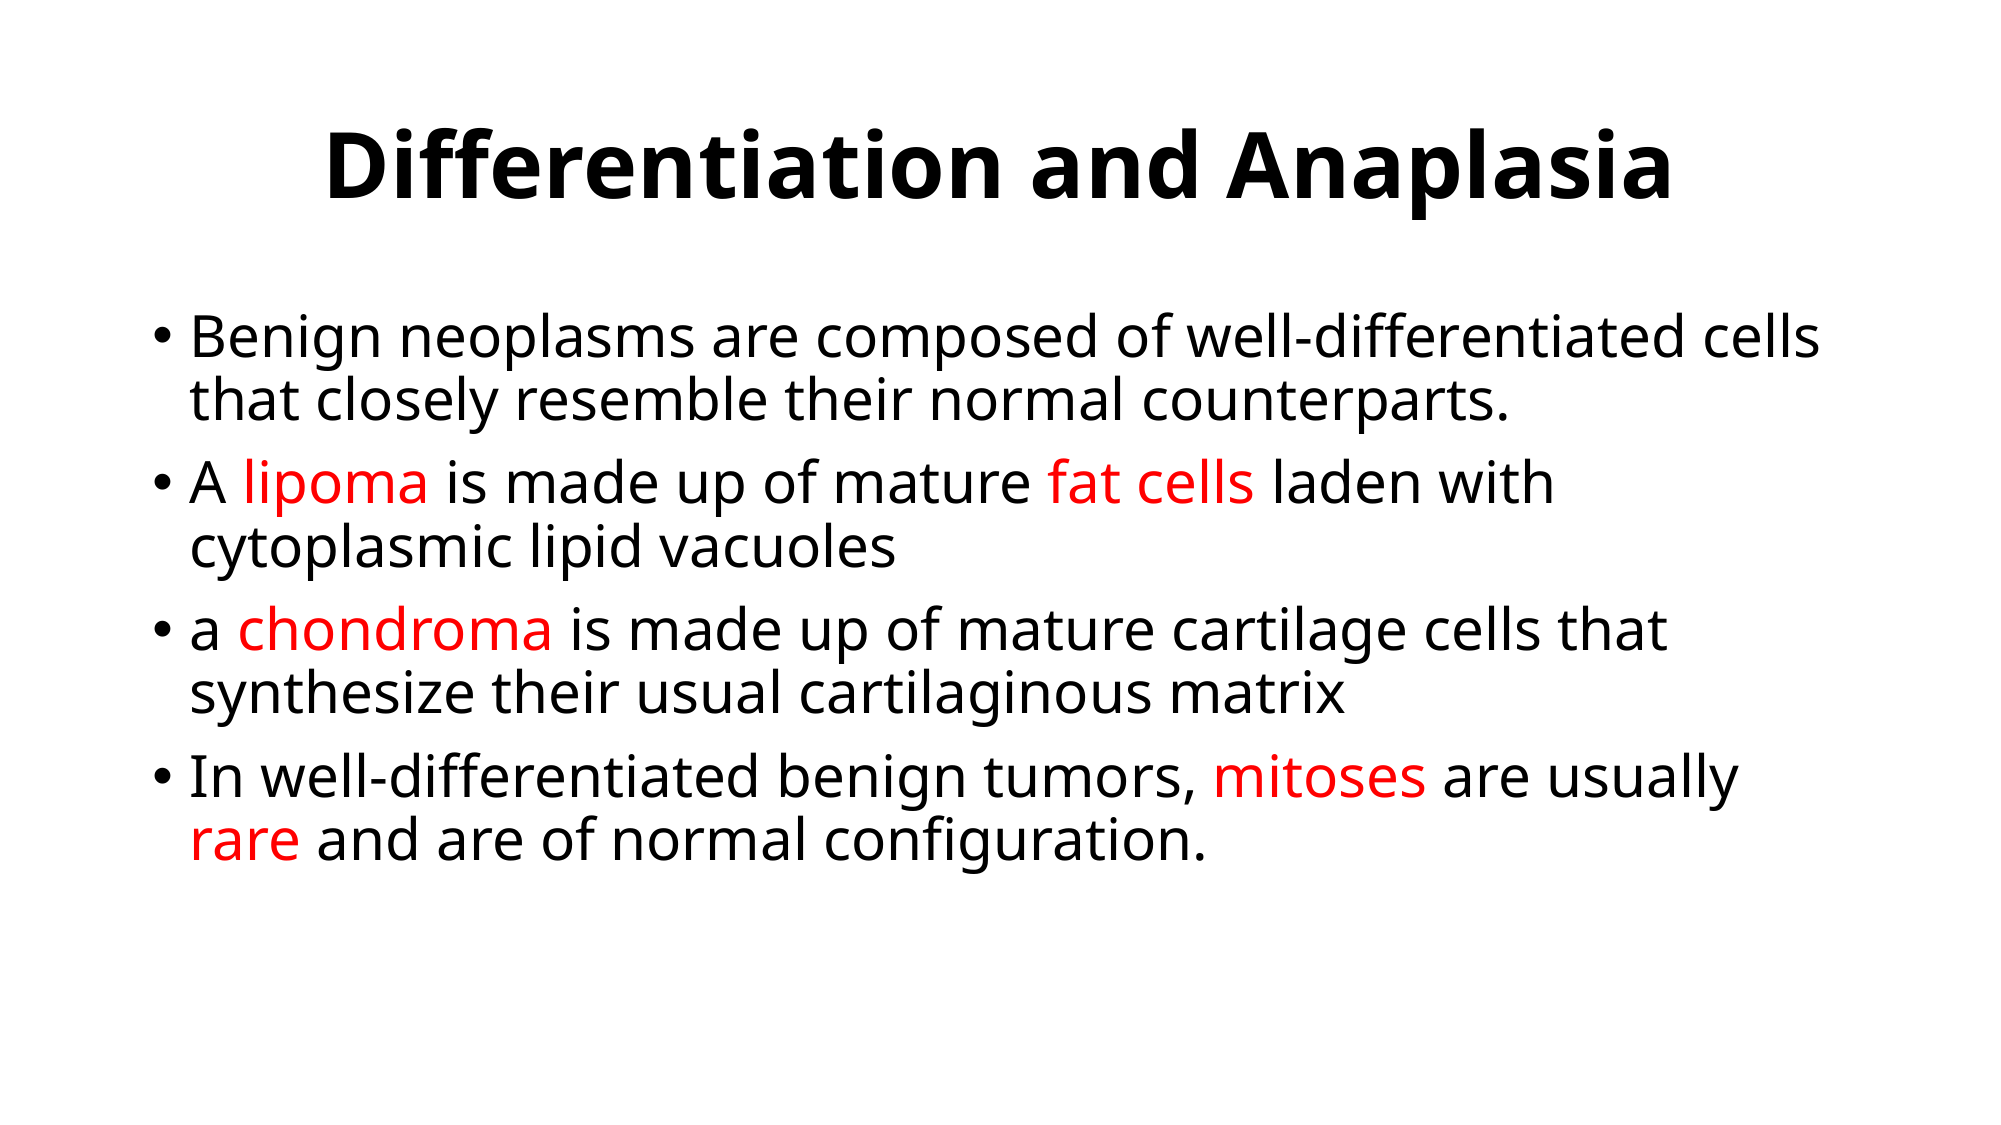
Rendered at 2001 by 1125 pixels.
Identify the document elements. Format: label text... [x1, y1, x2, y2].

list Benign neoplasms are composed of well-differentiated cells that closely resemble their normal counterparts. A lipoma is made up of mature fat cells laden with cytoplasmic lipid vacuoles a chondroma is made up of mature cartilage cells that synthesize their usual cartilaginous matrix In well-differentiated benign tumors, mitoses are usually rare and are of normal configuration. [137, 299, 1863, 1014]
title Differentiation and Anaplasia [137, 59, 1863, 278]
